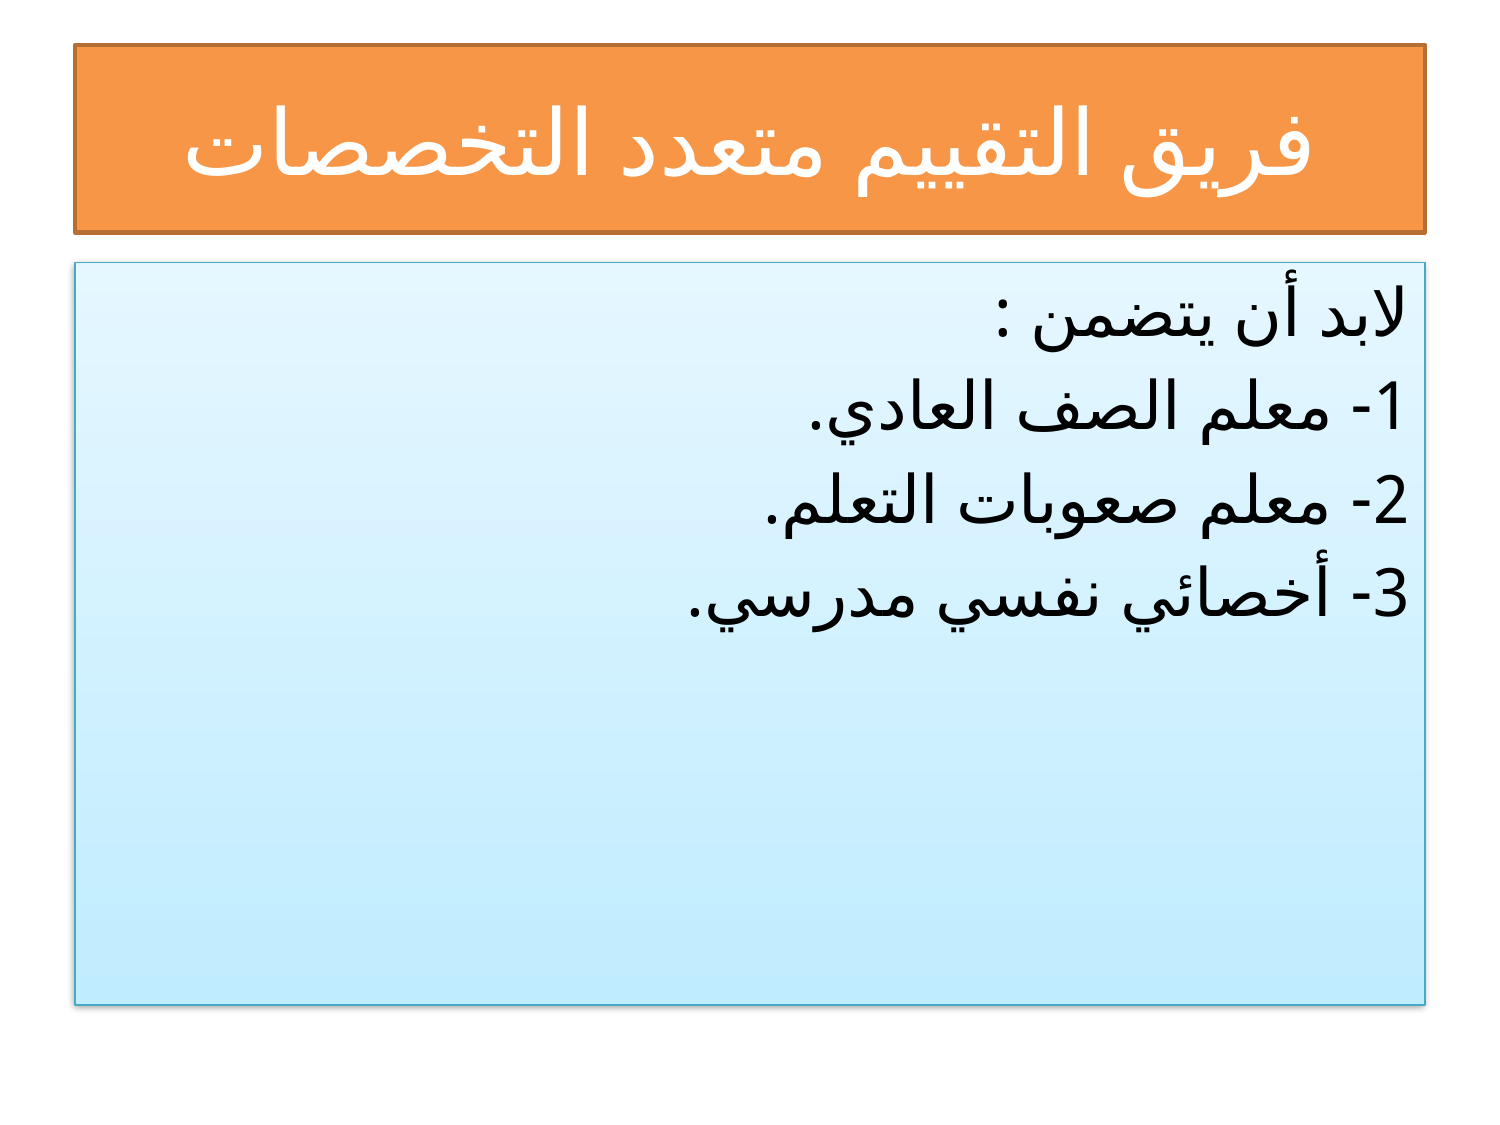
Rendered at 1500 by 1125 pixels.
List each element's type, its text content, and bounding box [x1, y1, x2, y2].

title فريق التقييم متعدد التخصصات [73, 43, 1427, 235]
list لابد أن يتضمن : 1- معلم الصف العادي. 2- معلم صعوبات التعلم. 3- أخصائي نفسي مدرسي. [74, 262, 1426, 1006]
